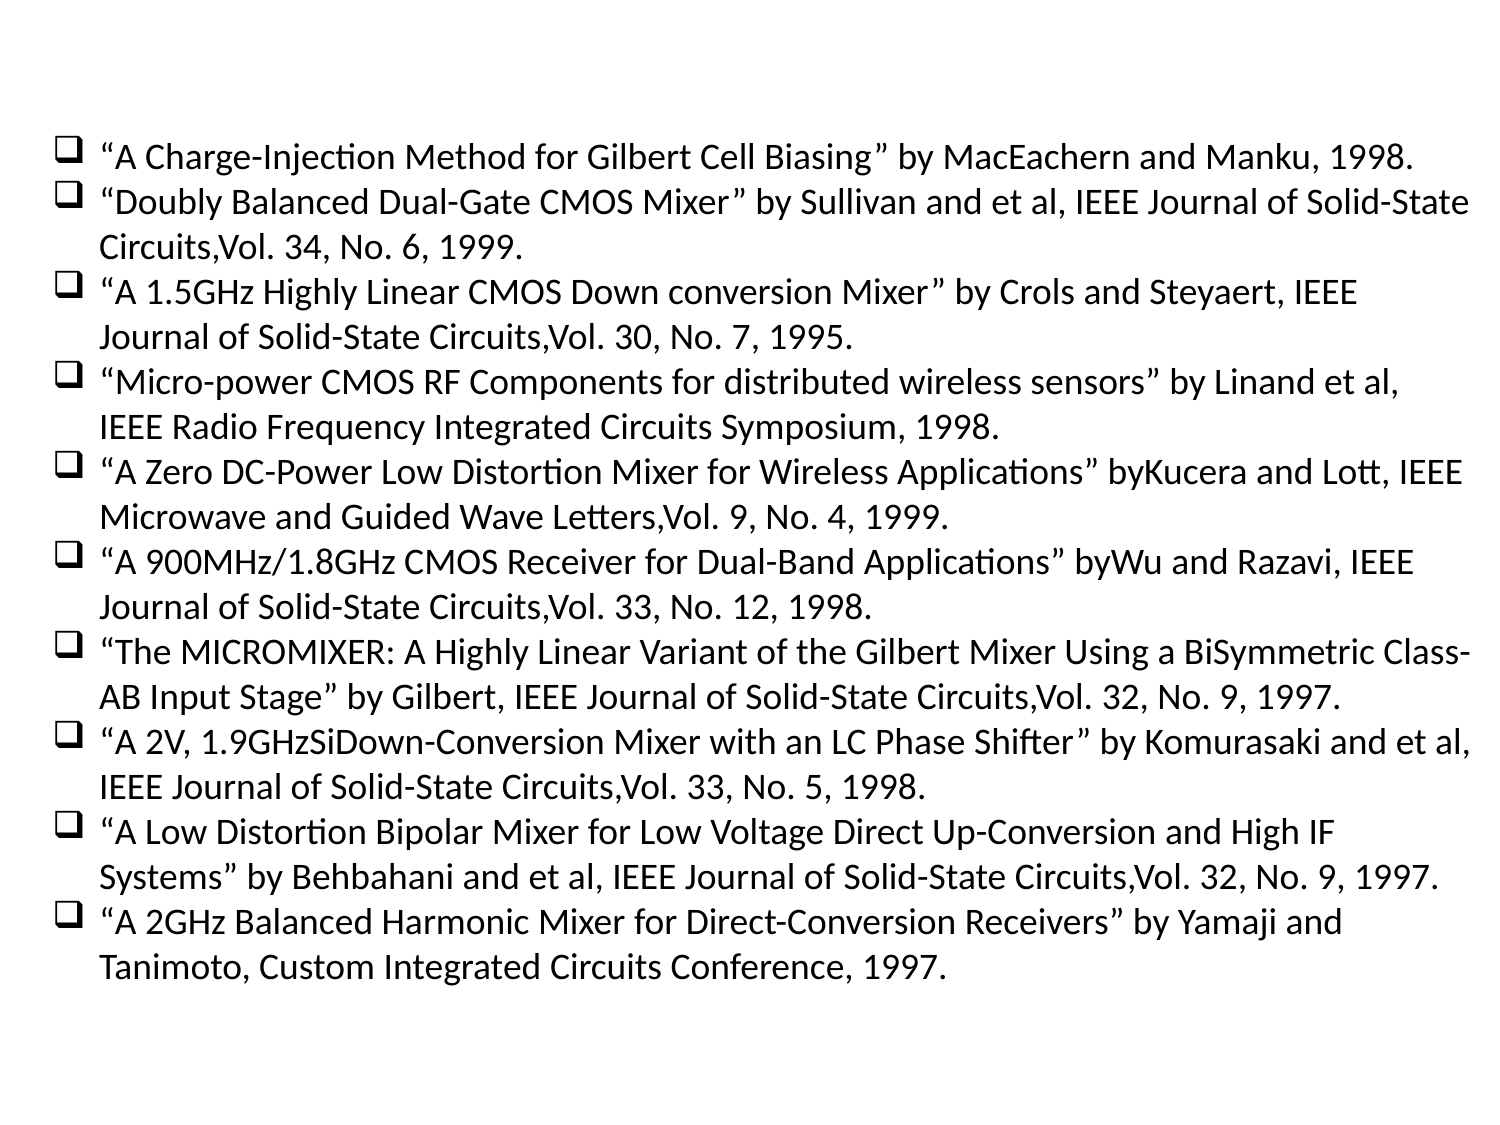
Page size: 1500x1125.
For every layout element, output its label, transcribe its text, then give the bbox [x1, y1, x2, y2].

text_box “A Charge-Injection Method for Gilbert Cell Biasing” by MacEachern and Manku, 1998. “Doubly Balanced Dual-Gate CMOS Mixer” by Sullivan and et al, IEEE Journal of Solid-State Circuits,Vol. 34, No. 6, 1999. “A 1.5GHz Highly Linear CMOS Down conversion Mixer” by Crols and Steyaert, IEEE Journal of Solid-State Circuits,Vol. 30, No. 7, 1995. “Micro-power CMOS RF Components for distributed wireless sensors” by Linand et al, IEEE Radio Frequency Integrated Circuits Symposium, 1998. “A Zero DC-Power Low Distortion Mixer for Wireless Applications” byKucera and Lott, IEEE Microwave and Guided Wave Letters,Vol. 9, No. 4, 1999. “A 900MHz/1.8GHz CMOS Receiver for Dual-Band Applications” byWu and Razavi, IEEE Journal of Solid-State Circuits,Vol. 33, No. 12, 1998. “The MICROMIXER: A Highly Linear Variant of the Gilbert Mixer Using a BiSymmetric Class-AB Input Stage” by Gilbert, IEEE Journal of Solid-State Circuits,Vol. 32, No. 9, 1997. “A 2V, 1.9GHzSiDown-Conversion Mixer with an LC Phase Shifter” by Komurasaki and et al, IEEE Journal of Solid-State Circuits,Vol. 33, No. 5, 1998. “A Low Distortion Bipolar Mixer for Low Voltage Direct Up-Conversion and High IF Systems” by Behbahani and et al, IEEE Journal of Solid-State Circuits,Vol. 32, No. 9, 1997. “A 2GHz Balanced Harmonic Mixer for Direct-Conversion Receivers” by Yamaji and Tanimoto, Custom Integrated Circuits Conference, 1997. [37, 124, 1488, 995]
